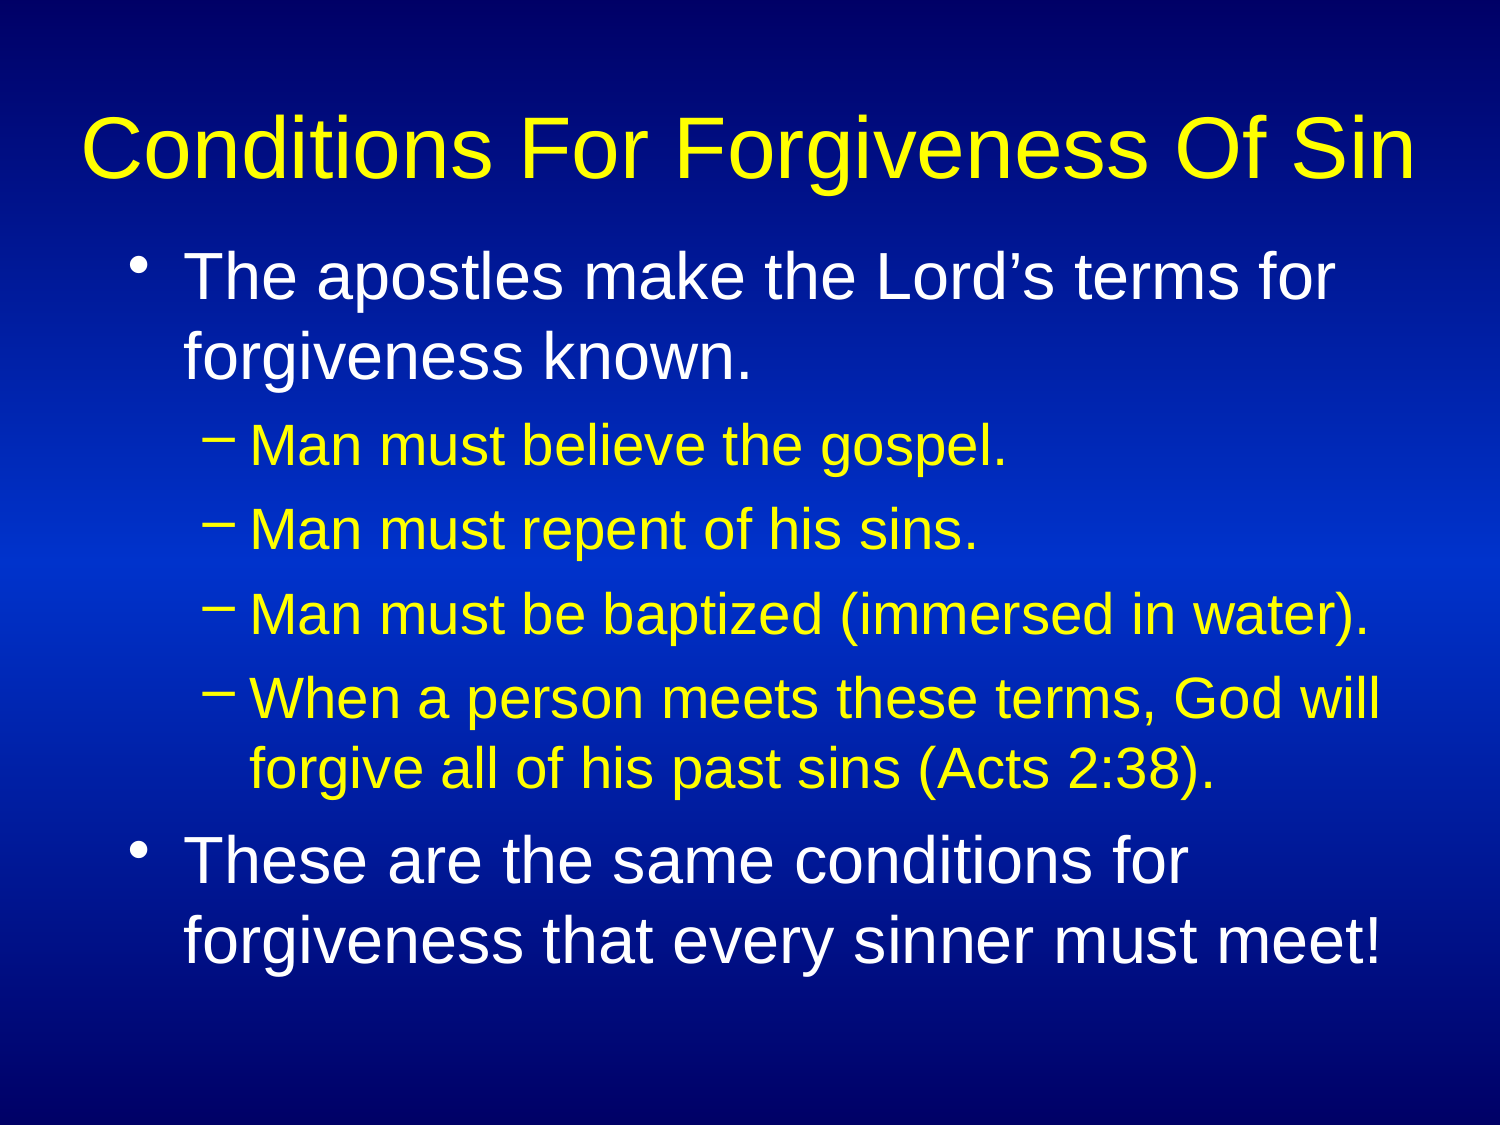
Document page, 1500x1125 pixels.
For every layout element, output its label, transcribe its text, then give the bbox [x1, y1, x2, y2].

title Conditions For Forgiveness Of Sin [37, 50, 1463, 238]
list The apostles make the Lord’s terms for forgiveness known. Man must believe the gospel. Man must repent of his sins. Man must be baptized (immersed in water). When a person meets these terms, God will forgive all of his past sins (Acts 2:38). These are the same conditions for forgiveness that every sinner must meet! [112, 224, 1463, 1125]
